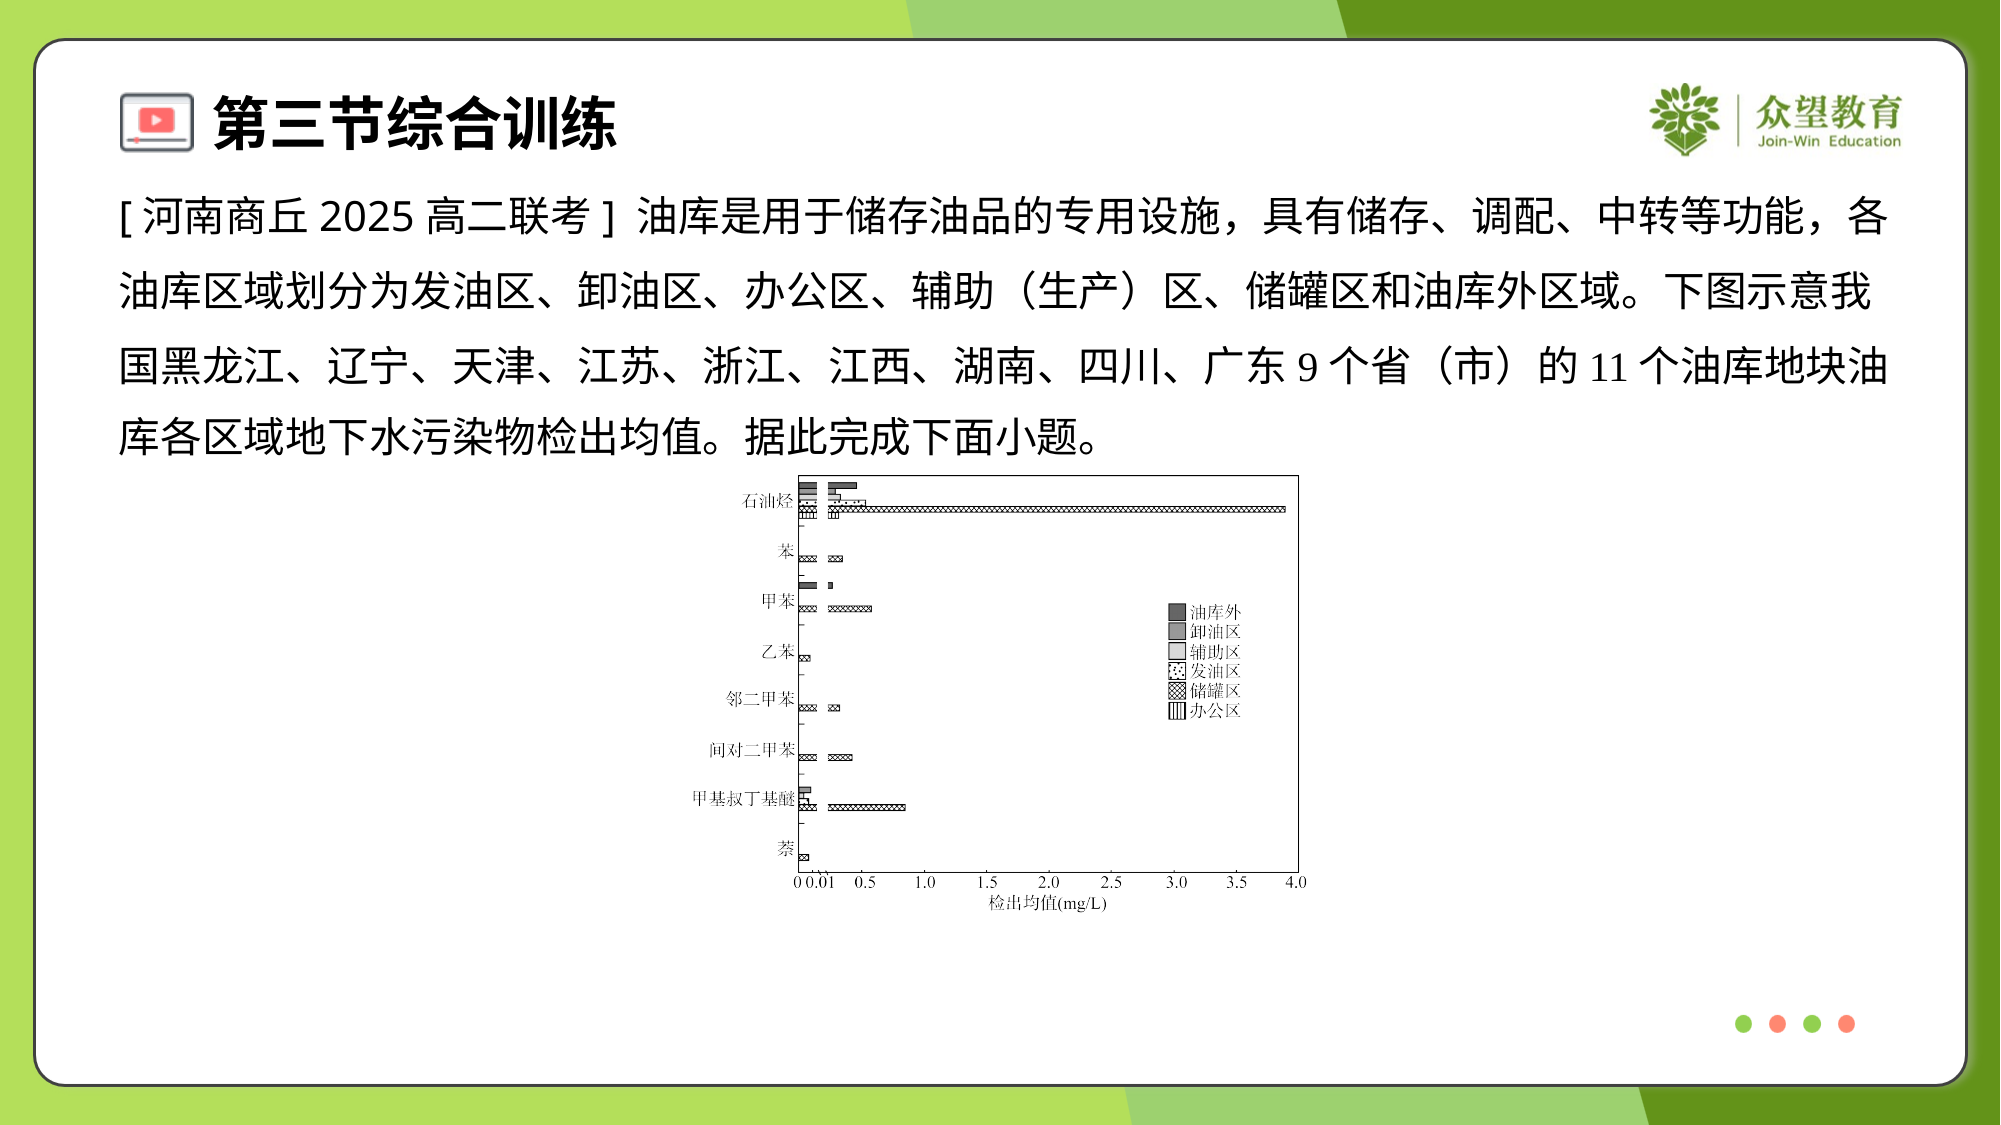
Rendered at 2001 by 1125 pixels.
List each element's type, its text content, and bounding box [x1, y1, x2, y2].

text_box [河南商丘2025高二联考] 油库是用于储存油品的专用设施，具有储存、调配、中转等功能，各 油库区域划分为发油区、卸油区、办公区、辅助（生产）区、储罐区和油库外区域。下图示意我 国黑龙江、辽宁、天津、江苏、浙江、江西、湖南、四川、广东9个省（市）的11个油库地块油 库各区域地下水污染物检出均值。据此完成下面小题。 [118, 164, 1883, 454]
picture [0, 0, 2000, 1125]
